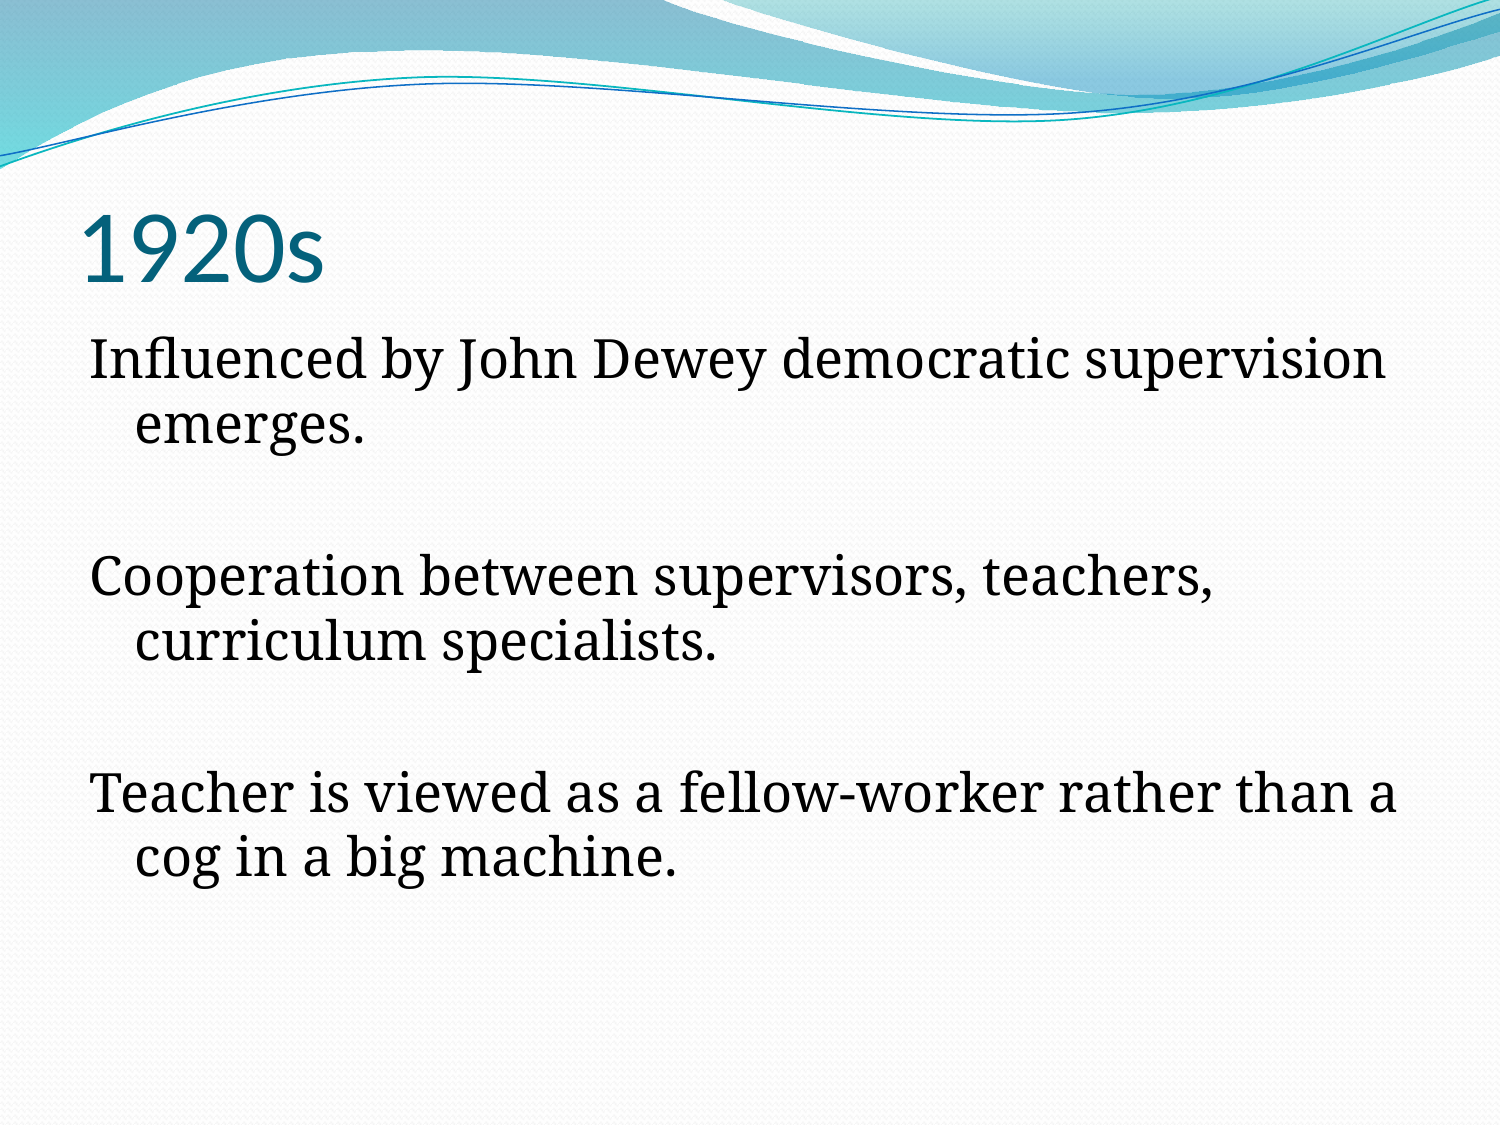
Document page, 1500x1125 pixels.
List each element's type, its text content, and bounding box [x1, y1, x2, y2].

title 1920s [75, 115, 1425, 303]
list Influenced by John Dewey democratic supervision emerges. Cooperation between supervisors, teachers, curriculum specialists. Teacher is viewed as a fellow-worker rather than a cog in a big machine. [75, 317, 1425, 1038]
